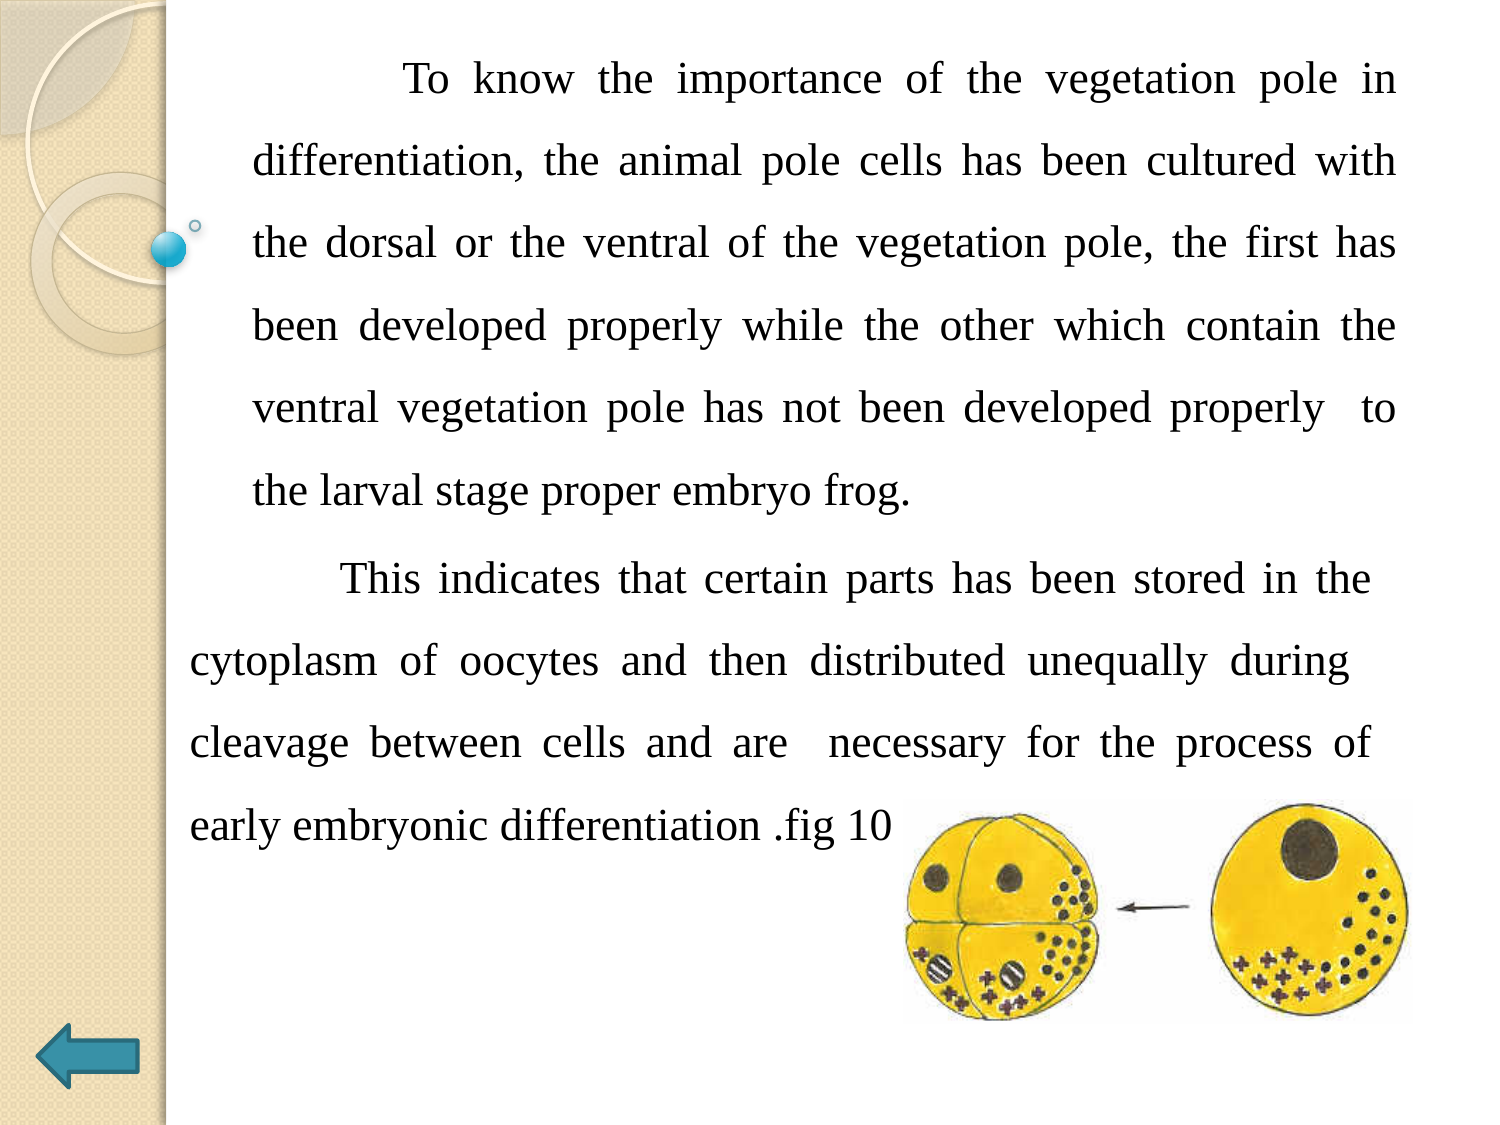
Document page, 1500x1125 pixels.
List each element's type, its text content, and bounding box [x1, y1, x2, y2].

text_box To know the importance of the vegetation pole in differentiation, the animal pole cells has been cultured with the dorsal or the ventral of the vegetation pole, the first has been developed properly while the other which contain the ventral vegetation pole has not been developed properly to the larval stage proper embryo frog. [237, 12, 1413, 522]
text_box This indicates that certain parts has been stored in the cytoplasm of oocytes and then distributed unequally during cleavage between cells and are necessary for the process of early embryonic differentiation .fig 10 [174, 512, 1388, 857]
text_box [35, 1023, 140, 1090]
picture [903, 799, 1413, 1024]
